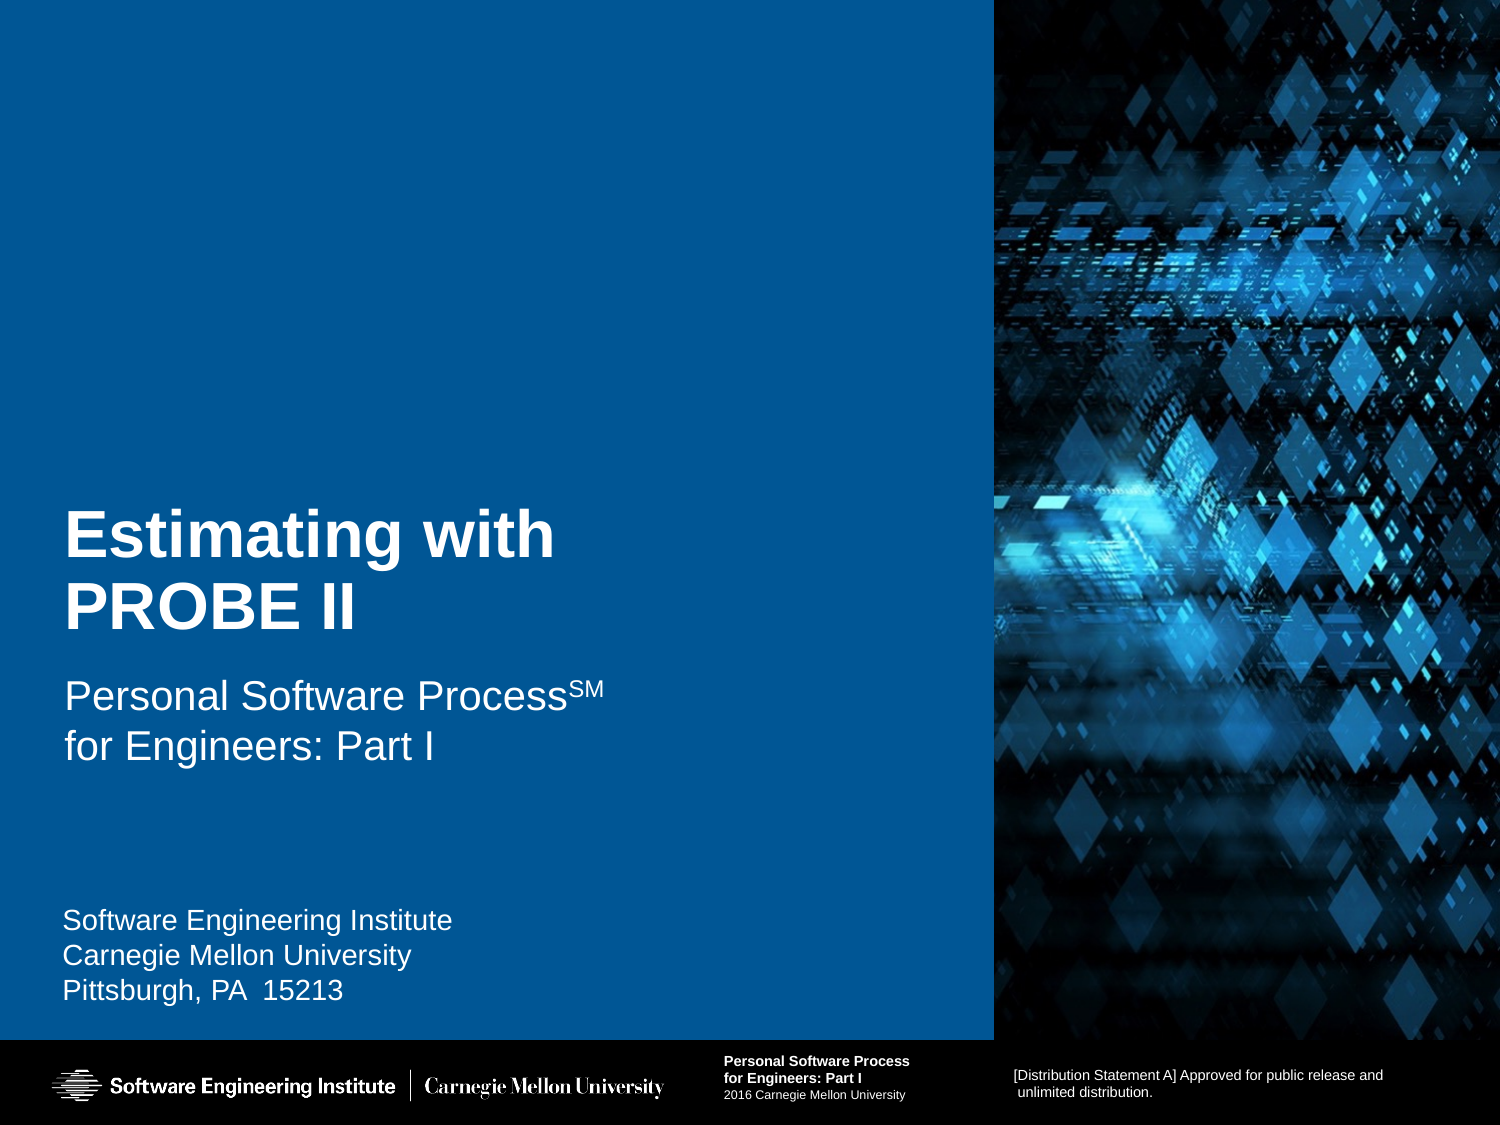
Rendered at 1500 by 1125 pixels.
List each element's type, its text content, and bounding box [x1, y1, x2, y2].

picture [994, 0, 1500, 1040]
picture [43, 1062, 673, 1106]
title Estimating with PROBE II [64, 43, 850, 644]
subtitle Personal Software ProcessSM for Engineers: Part I [64, 668, 850, 882]
